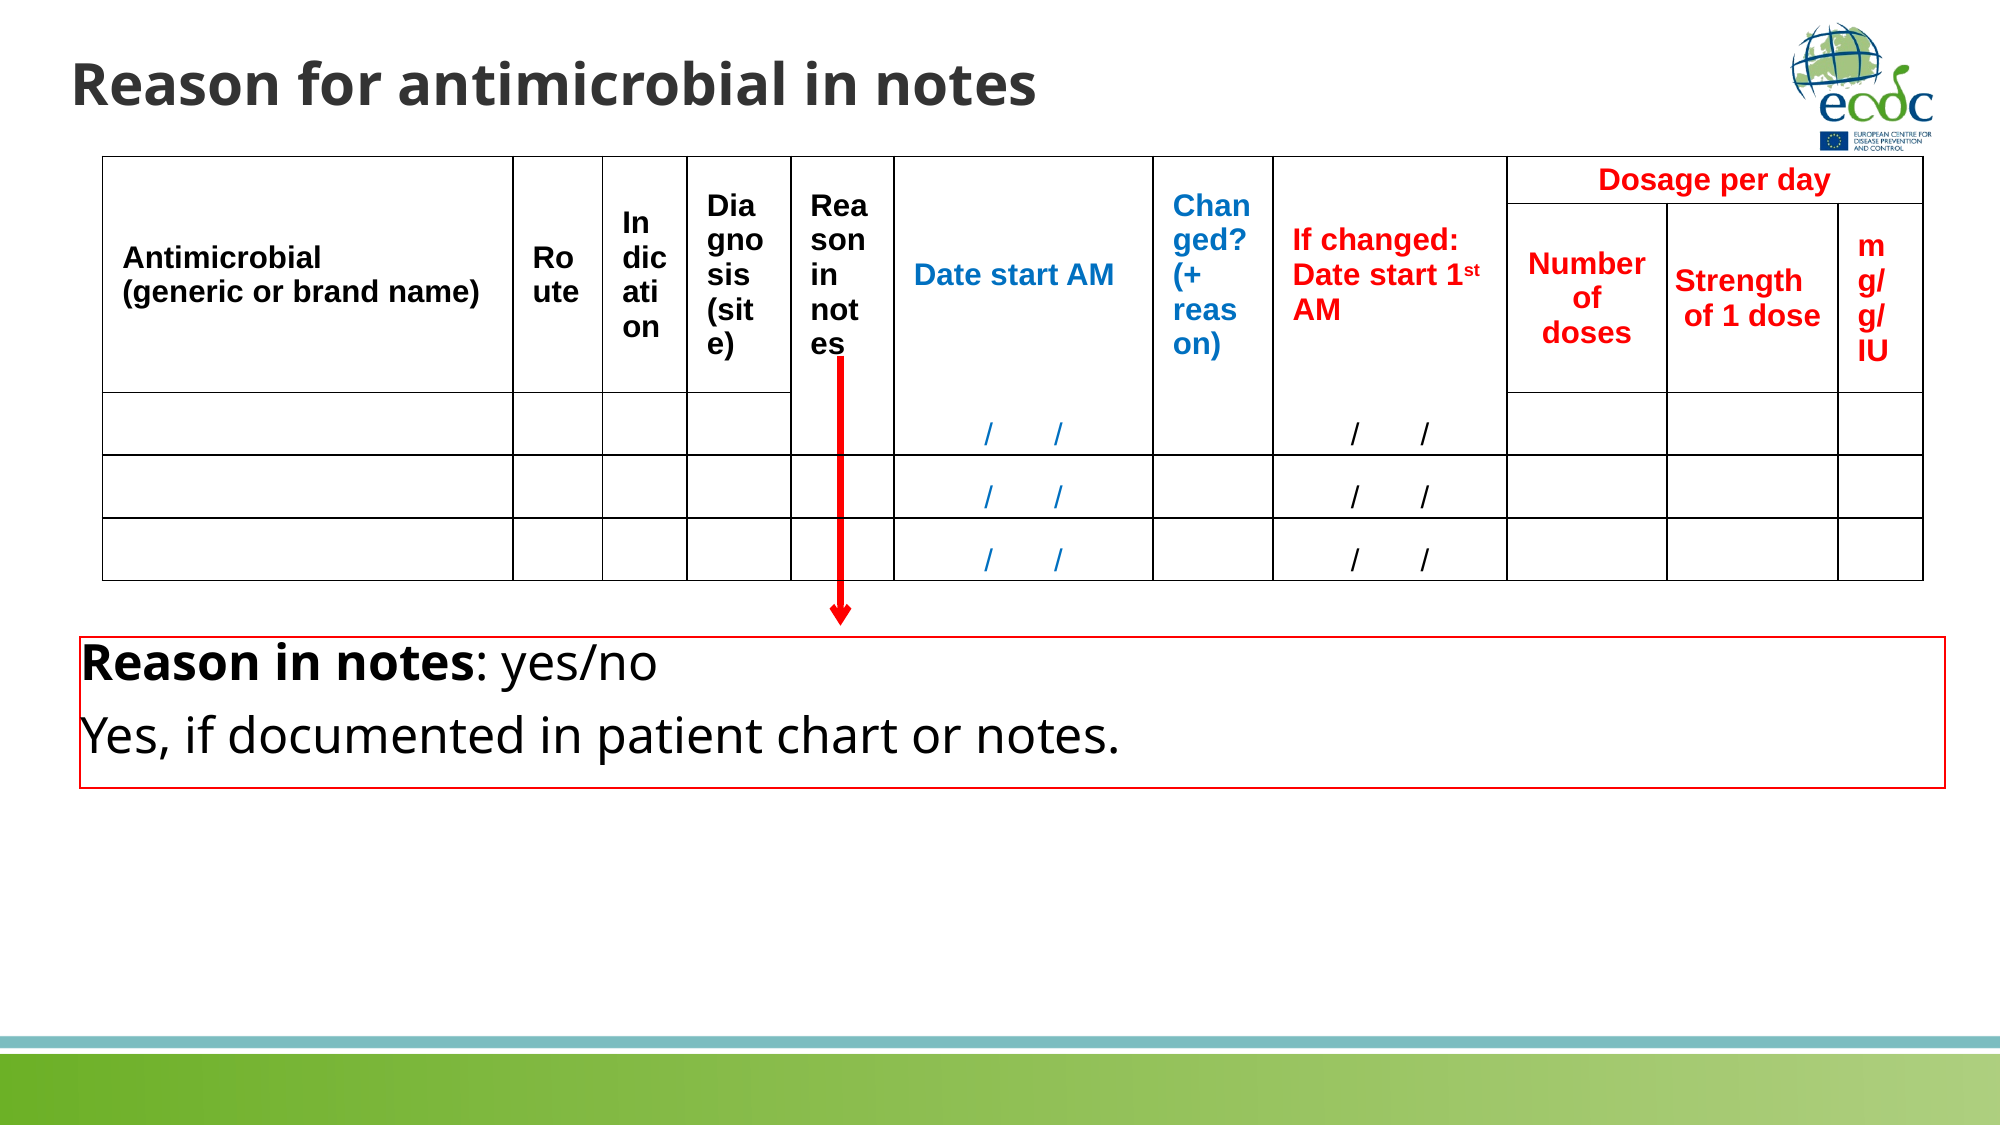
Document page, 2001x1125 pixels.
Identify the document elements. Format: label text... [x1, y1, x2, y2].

table_cell / / [1274, 519, 1506, 580]
table_cell / / [1274, 456, 1506, 517]
table_cell / / [895, 393, 1152, 454]
table_cell [792, 519, 836, 580]
table_cell Number of doses [1508, 204, 1666, 392]
table_cell [844, 456, 893, 517]
table_cell [1839, 456, 1922, 517]
table_cell [514, 393, 602, 454]
table_cell / / [895, 456, 1152, 517]
table_header Route [514, 157, 602, 392]
table_cell [688, 456, 790, 517]
table_cell [792, 393, 836, 454]
table_cell [688, 519, 790, 580]
table_cell [1668, 393, 1837, 454]
table_cell [844, 519, 893, 580]
table_cell [1508, 519, 1666, 580]
table_cell [103, 393, 512, 454]
table_header Indication [603, 157, 686, 392]
table_cell [1154, 519, 1272, 580]
table_cell / / [895, 519, 1152, 580]
table_header Diagnosis (site) [688, 157, 790, 392]
table_cell [603, 456, 686, 517]
table_cell [103, 519, 512, 580]
table_header Changed? (+ reason) [1154, 157, 1272, 393]
table_cell [1154, 456, 1272, 517]
table_cell mg/g/IU [1839, 204, 1922, 392]
table_header Date start AM [895, 157, 1152, 393]
table_header If changed: Date start 1st AM [1274, 157, 1506, 393]
table_cell [688, 393, 790, 454]
picture [0, 0, 2000, 1125]
table_header Dosage per day [1508, 157, 1922, 203]
table_cell Strength of 1 dose [1668, 204, 1837, 392]
table_cell [792, 456, 836, 517]
table_cell [1668, 456, 1837, 517]
table_cell [1668, 519, 1837, 580]
table_header Antimicrobial (generic or brand name) [103, 157, 512, 392]
table_cell [1154, 393, 1272, 454]
table_cell [603, 393, 686, 454]
table_cell [514, 456, 602, 517]
table_cell [844, 393, 893, 454]
list Reason in notes: yes/no Yes, if documented in patient chart or notes. [79, 636, 1946, 789]
table_cell [1839, 393, 1922, 454]
table_cell [514, 519, 602, 580]
table_cell [603, 519, 686, 580]
table_cell / / [1274, 393, 1506, 454]
table_header Reason in notes [792, 157, 893, 393]
table_cell [1839, 519, 1922, 580]
table_cell [1508, 393, 1666, 454]
title Reason for antimicrobial in notes [70, 54, 1764, 186]
table_cell [1508, 456, 1666, 517]
table_cell [103, 456, 512, 517]
